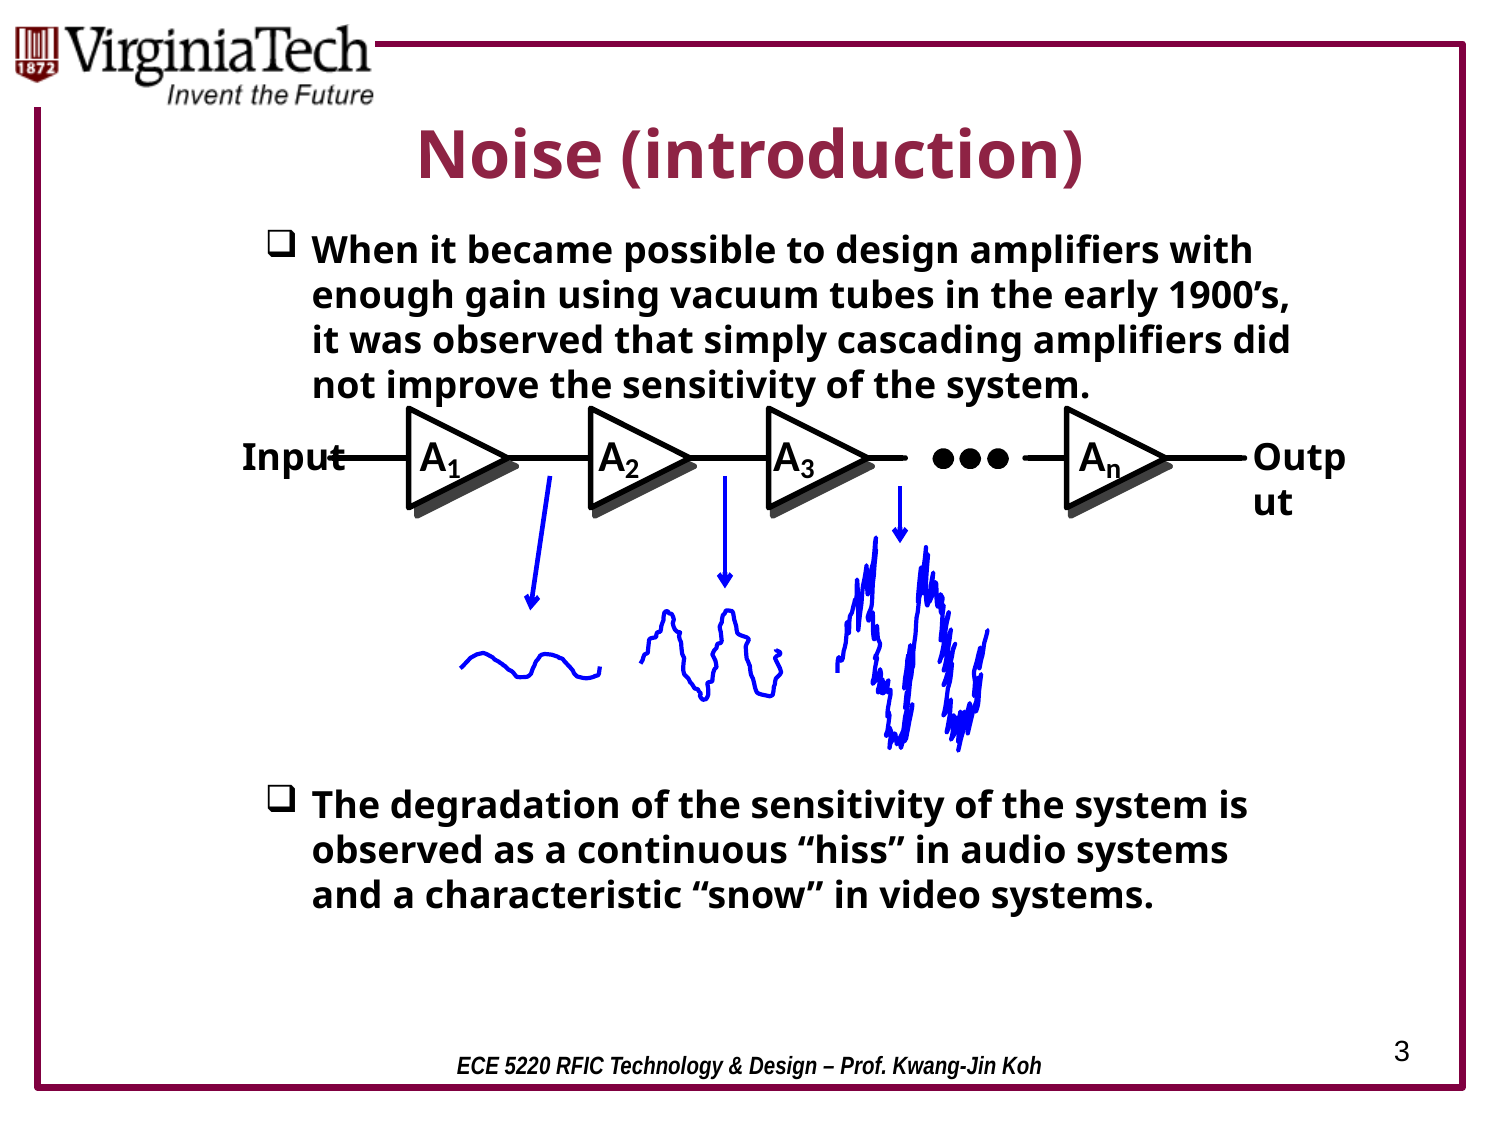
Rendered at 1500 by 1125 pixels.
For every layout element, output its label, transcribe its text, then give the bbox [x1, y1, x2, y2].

text_box Input [227, 425, 316, 486]
picture [15, 24, 375, 107]
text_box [321, 399, 1254, 524]
text_box Output [1254, 425, 1375, 531]
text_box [529, 475, 551, 611]
text_box [835, 535, 990, 753]
slide_number 3 [1074, 1024, 1425, 1103]
text_box When it became possible to design amplifiers with enough gain using vacuum tubes in the early 1900’s, it was observed that simply cascading amplifiers did not improve the sensitivity of the system. [249, 218, 1325, 414]
text_box The degradation of the sensitivity of the system is observed as a continuous “hiss” in audio systems and a characteristic “snow” in video systems. [249, 773, 1325, 924]
title Noise (introduction) [75, 104, 1425, 213]
text_box [458, 650, 602, 681]
text_box [638, 608, 784, 702]
